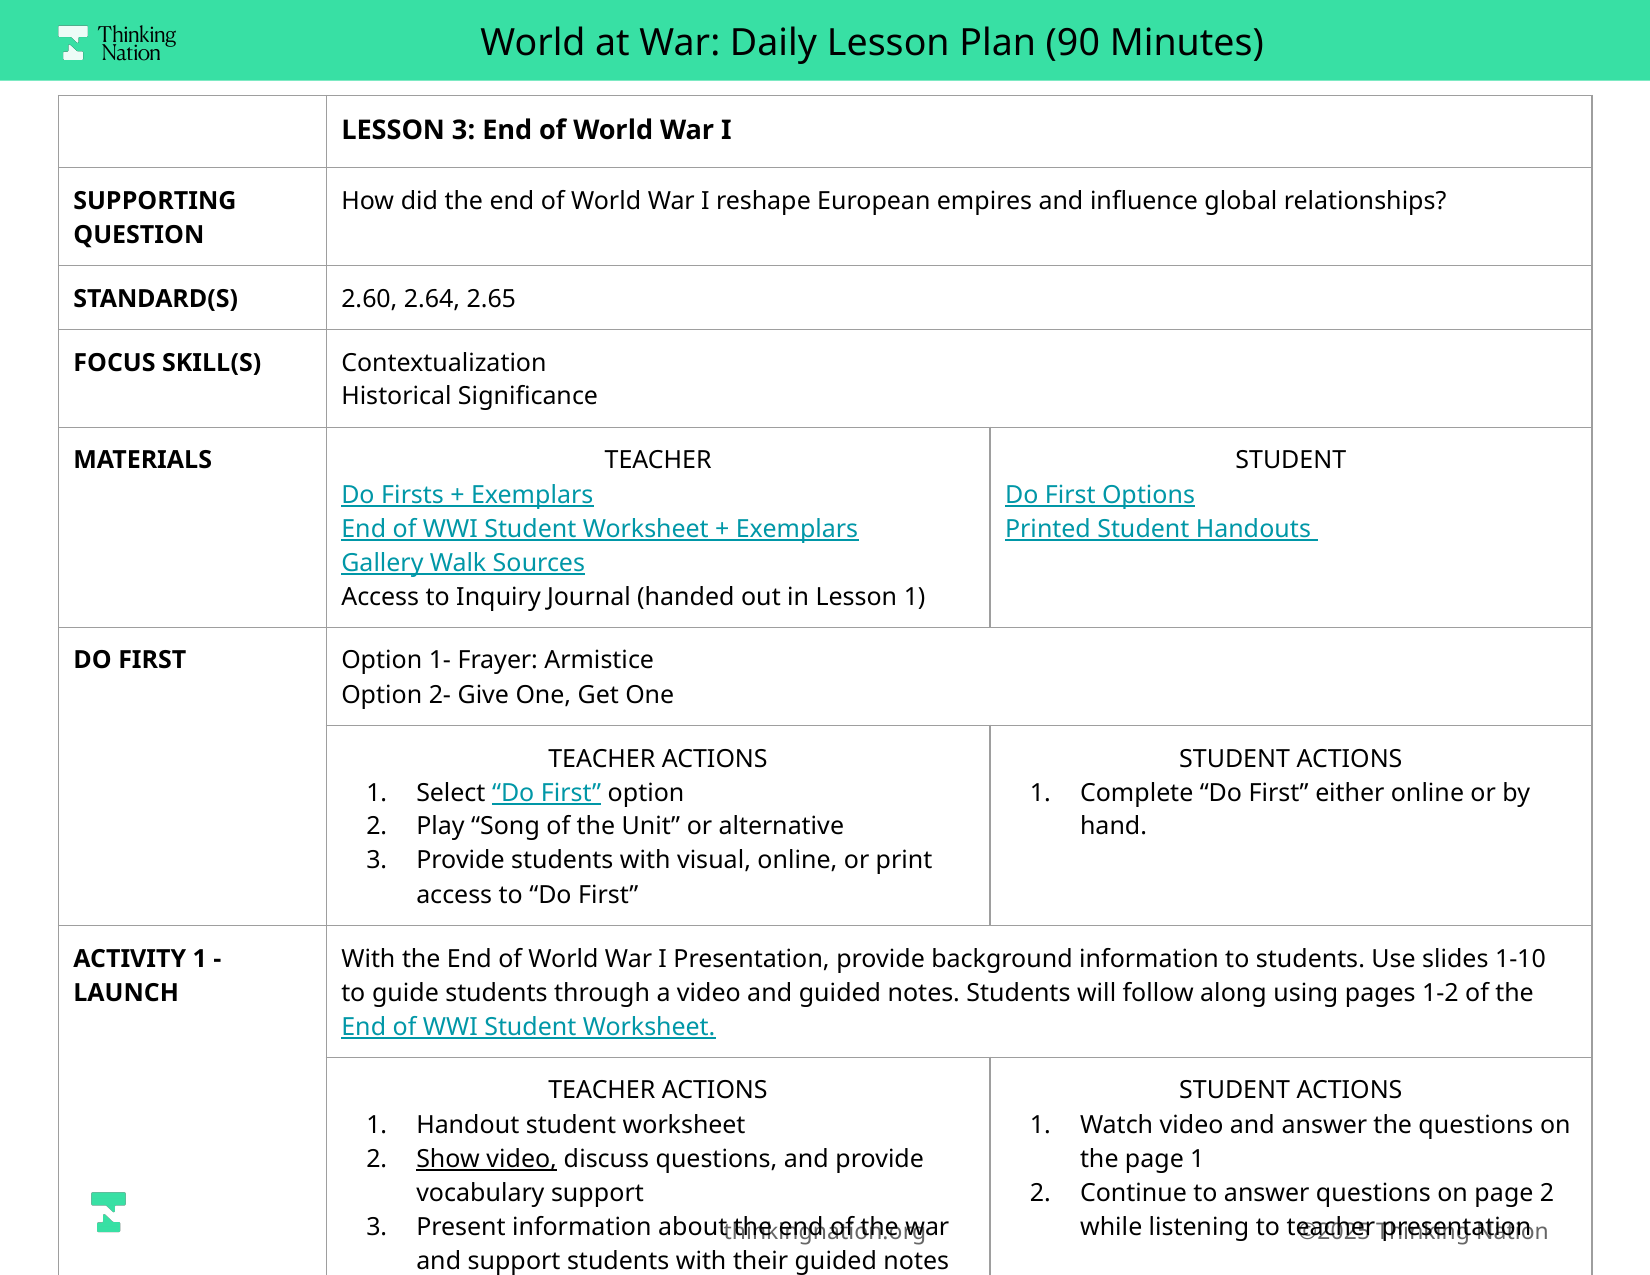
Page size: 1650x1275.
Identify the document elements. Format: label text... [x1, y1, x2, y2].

table_header [59, 96, 326, 167]
table_cell How did the end of World War I reshape European empires and influence global relationships? [327, 168, 1591, 265]
table_cell DO FIRST [59, 628, 326, 925]
text_box World at War: Daily Lesson Plan (90 Minutes) [0, 0, 1650, 81]
table_cell Contextualization Historical Significance [327, 330, 1591, 427]
table_cell Option 1- Frayer: Armistice Option 2- Give One, Get One [327, 628, 1591, 725]
table_cell TEACHER Do Firsts + Exemplars End of WWI Student Worksheet + Exemplars Gallery Walk Sources Access to Inquiry Journal (handed out in Lesson 1) [327, 428, 989, 627]
picture [45, 14, 180, 85]
table_cell 2.60, 2.64, 2.65 [327, 266, 1591, 329]
table_cell TEACHER ACTIONS Handout student worksheet Show video, discuss questions, and provide vocabulary support Present information about the end of the war and support students with their guided notes [327, 1058, 989, 1275]
table_cell MATERIALS [59, 428, 326, 627]
table_cell FOCUS SKILL(S) [59, 330, 326, 427]
table_cell ACTIVITY 1 - LAUNCH [59, 926, 326, 1275]
table_cell SUPPORTING QUESTION [59, 168, 326, 265]
table_header LESSON 3: End of World War I [327, 96, 1591, 167]
table_cell STUDENT Do First Options Printed Student Handouts [991, 428, 1591, 627]
table_cell STANDARD(S) [59, 266, 326, 329]
table_cell STUDENT ACTIONS Complete “Do First” either online or by hand. [991, 726, 1591, 925]
table_cell With the End of World War I Presentation, provide background information to students. Use slides 1-10 to guide students through a video and guided notes. Students will follow along using pages 1-2 of the End of WWI Student Worksheet. [327, 926, 1591, 1057]
picture [80, 1184, 136, 1240]
table_cell STUDENT ACTIONS Watch video and answer the questions on the page 1 Continue to answer questions on page 2 while listening to teacher presentation [991, 1058, 1591, 1275]
table_cell TEACHER ACTIONS Select “Do First” option Play “Song of the Unit” or alternative Provide students with visual, online, or print access to “Do First” [327, 726, 989, 925]
